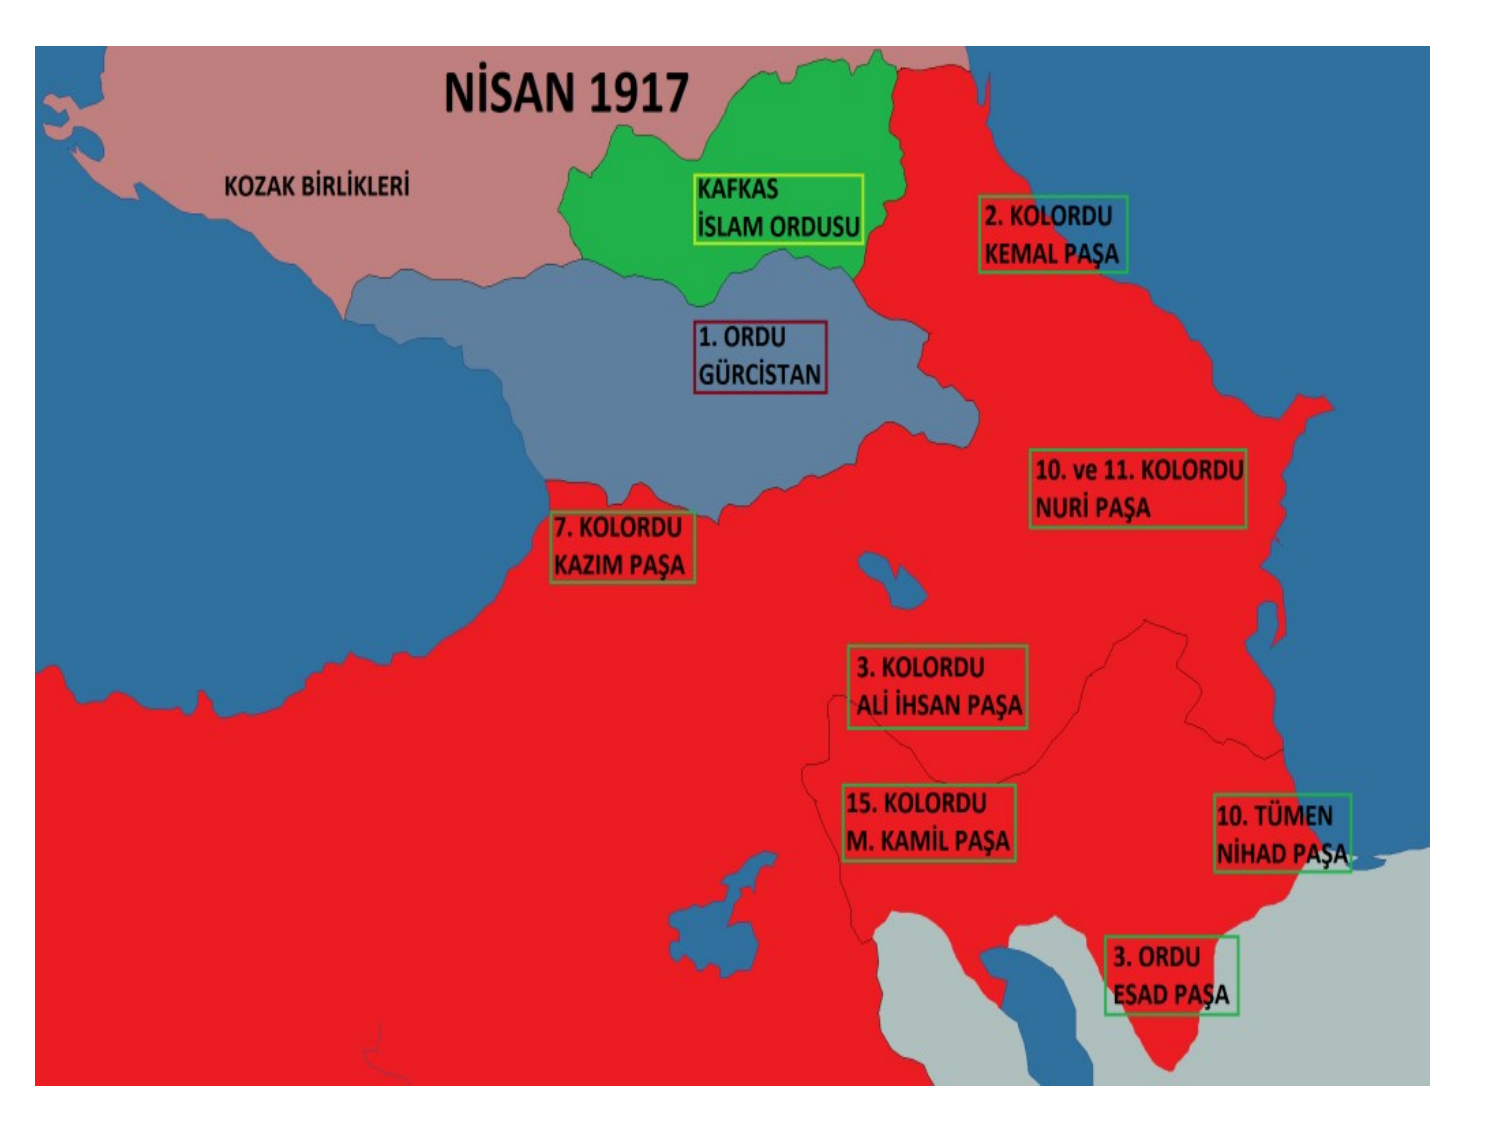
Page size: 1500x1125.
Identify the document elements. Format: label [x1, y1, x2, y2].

picture [34, 46, 1430, 1087]
